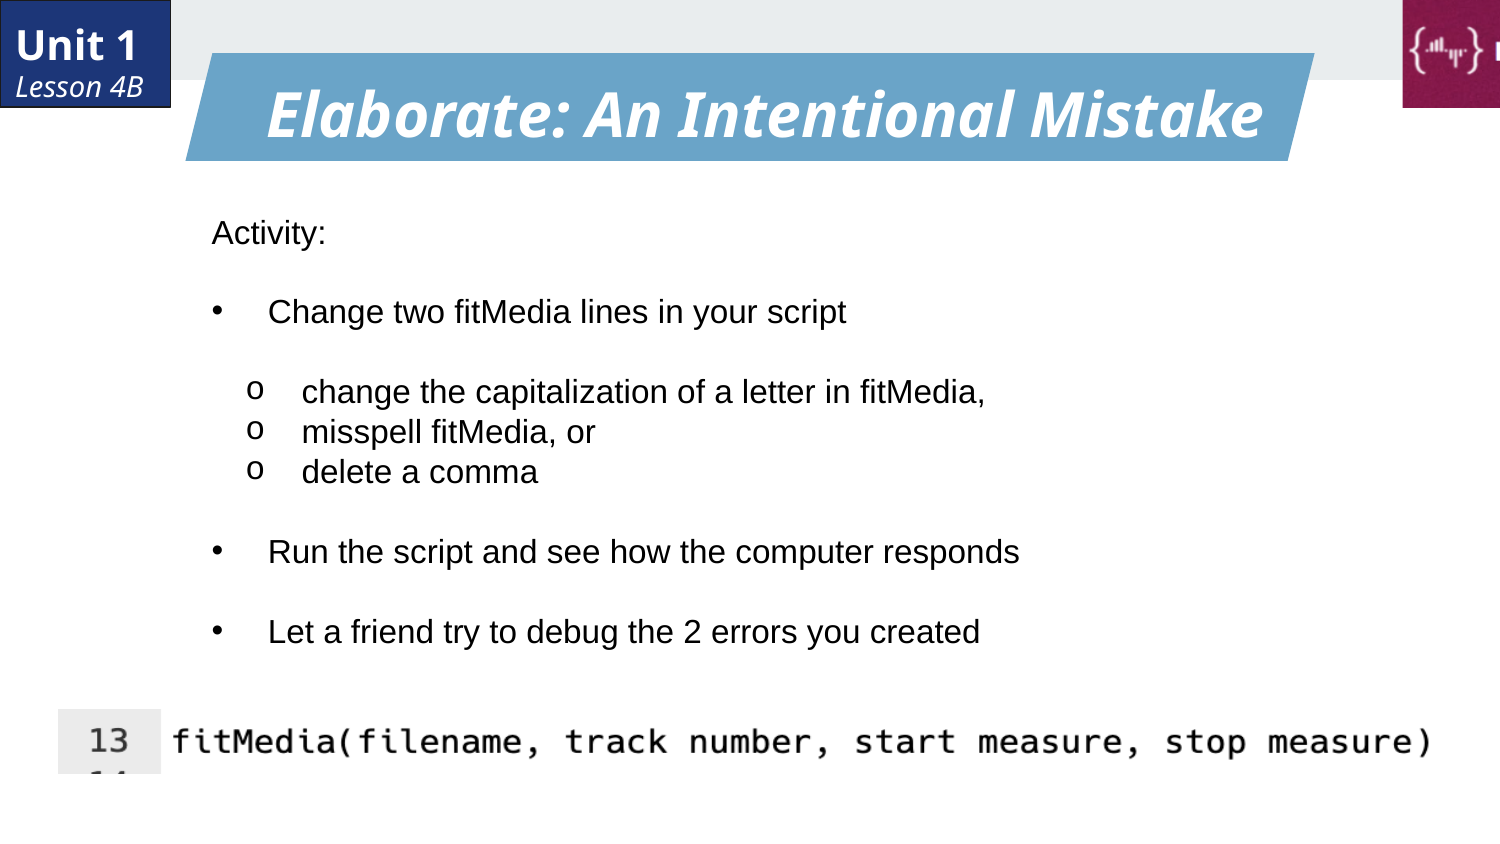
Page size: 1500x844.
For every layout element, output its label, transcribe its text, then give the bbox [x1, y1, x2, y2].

text_box Unit 1 Lesson 4B [0, 0, 171, 108]
picture [57, 709, 1443, 775]
title Elaborate: An Intentional Mistake [236, 60, 1295, 155]
picture [1402, 0, 1500, 108]
text_box [185, 53, 1315, 161]
text_box Activity: Change two fitMedia lines in your script change the capitalization of a letter in fitMedia, misspell fitMedia, or delete a comma Run the script and see how the computer responds Let a friend try to debug the 2 errors you created [196, 203, 1366, 698]
